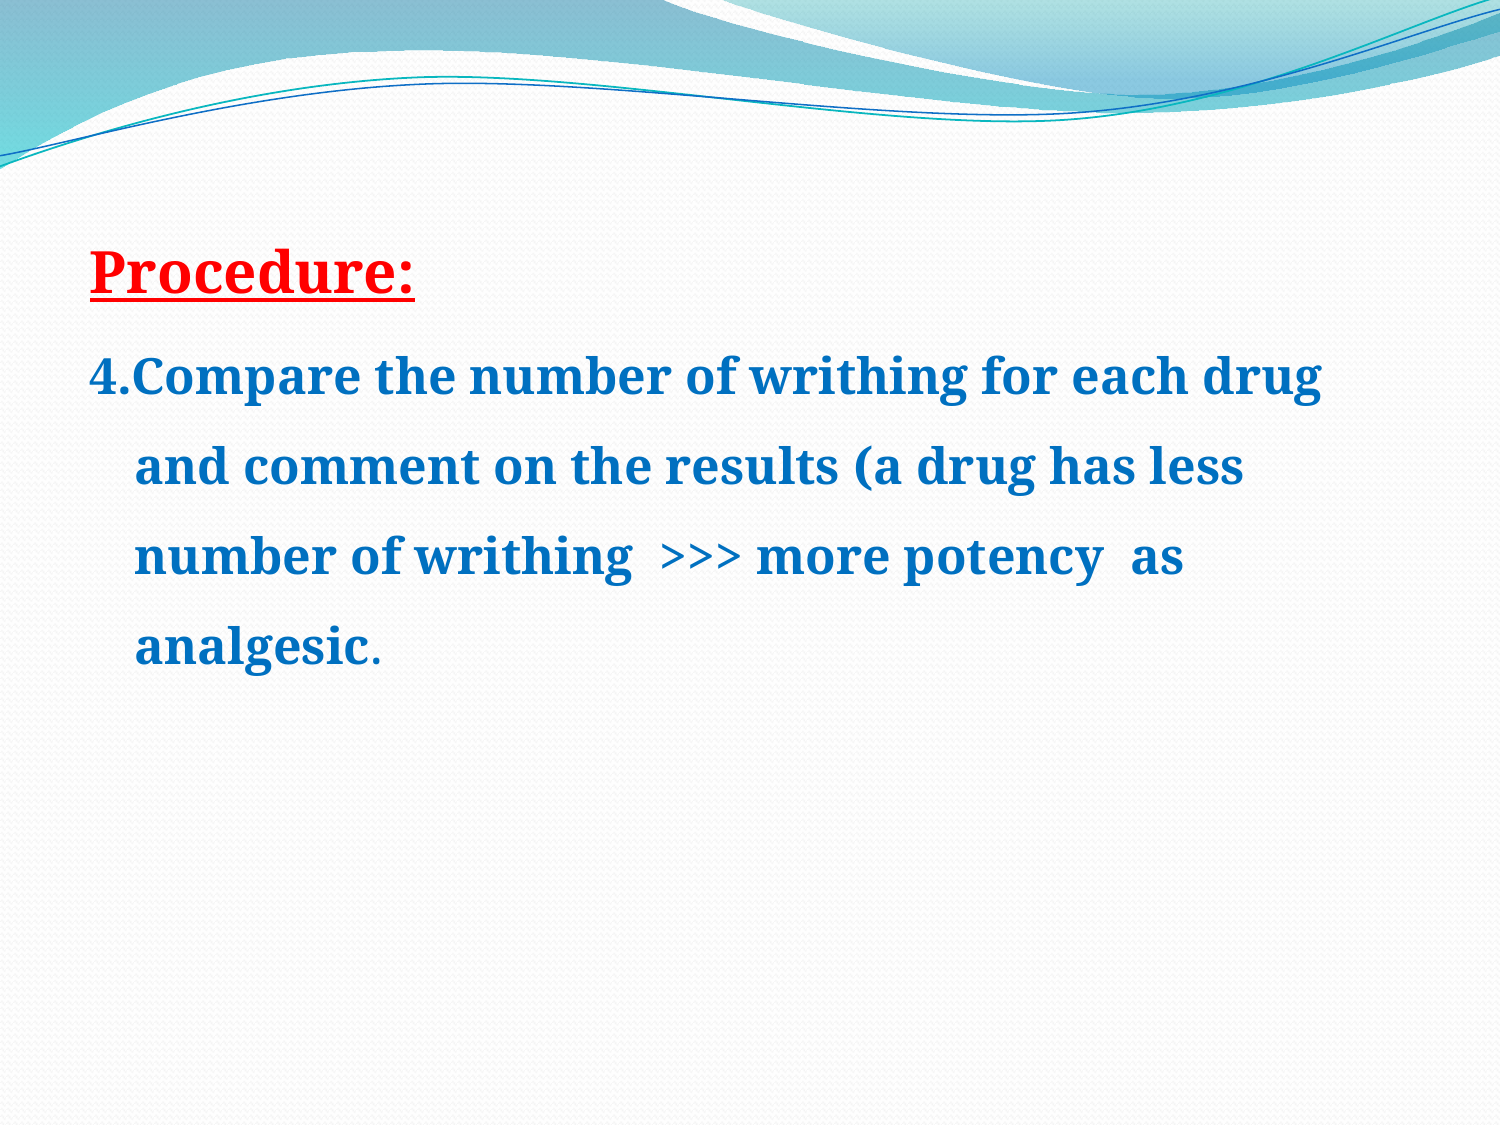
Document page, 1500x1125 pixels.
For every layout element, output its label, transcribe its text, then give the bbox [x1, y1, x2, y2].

list Procedure: 4.Compare the number of writhing for each drug and comment on the results (a drug has less number of writhing >>> more potency as analgesic. [75, 192, 1425, 913]
